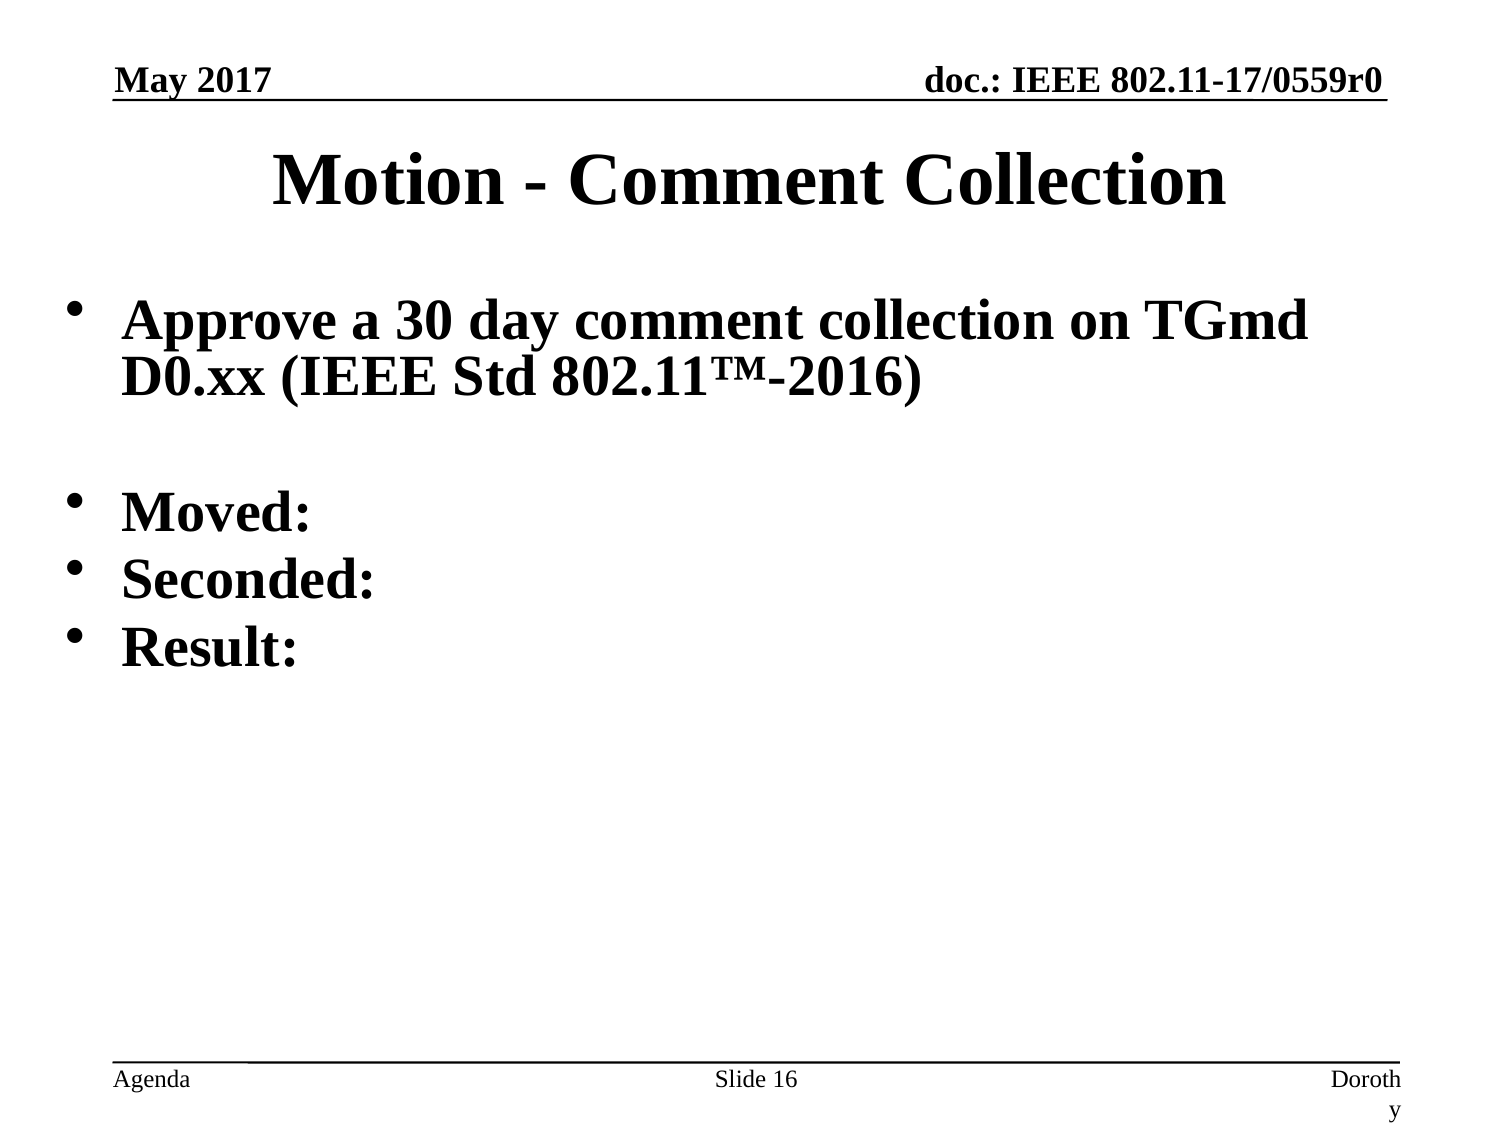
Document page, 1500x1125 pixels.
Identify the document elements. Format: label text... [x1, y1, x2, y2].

slide_number Slide 16 [712, 1062, 800, 1093]
footer Dorothy Stanley, HP Enterprise [1325, 1062, 1402, 1093]
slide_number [114, 54, 425, 100]
title Motion - Comment Collection [112, 137, 1388, 213]
text_box Approve a 30 day comment collection on TGmd D0.xx (IEEE Std 802.11™-2016) Moved: Seconded: Result: [50, 287, 1450, 725]
